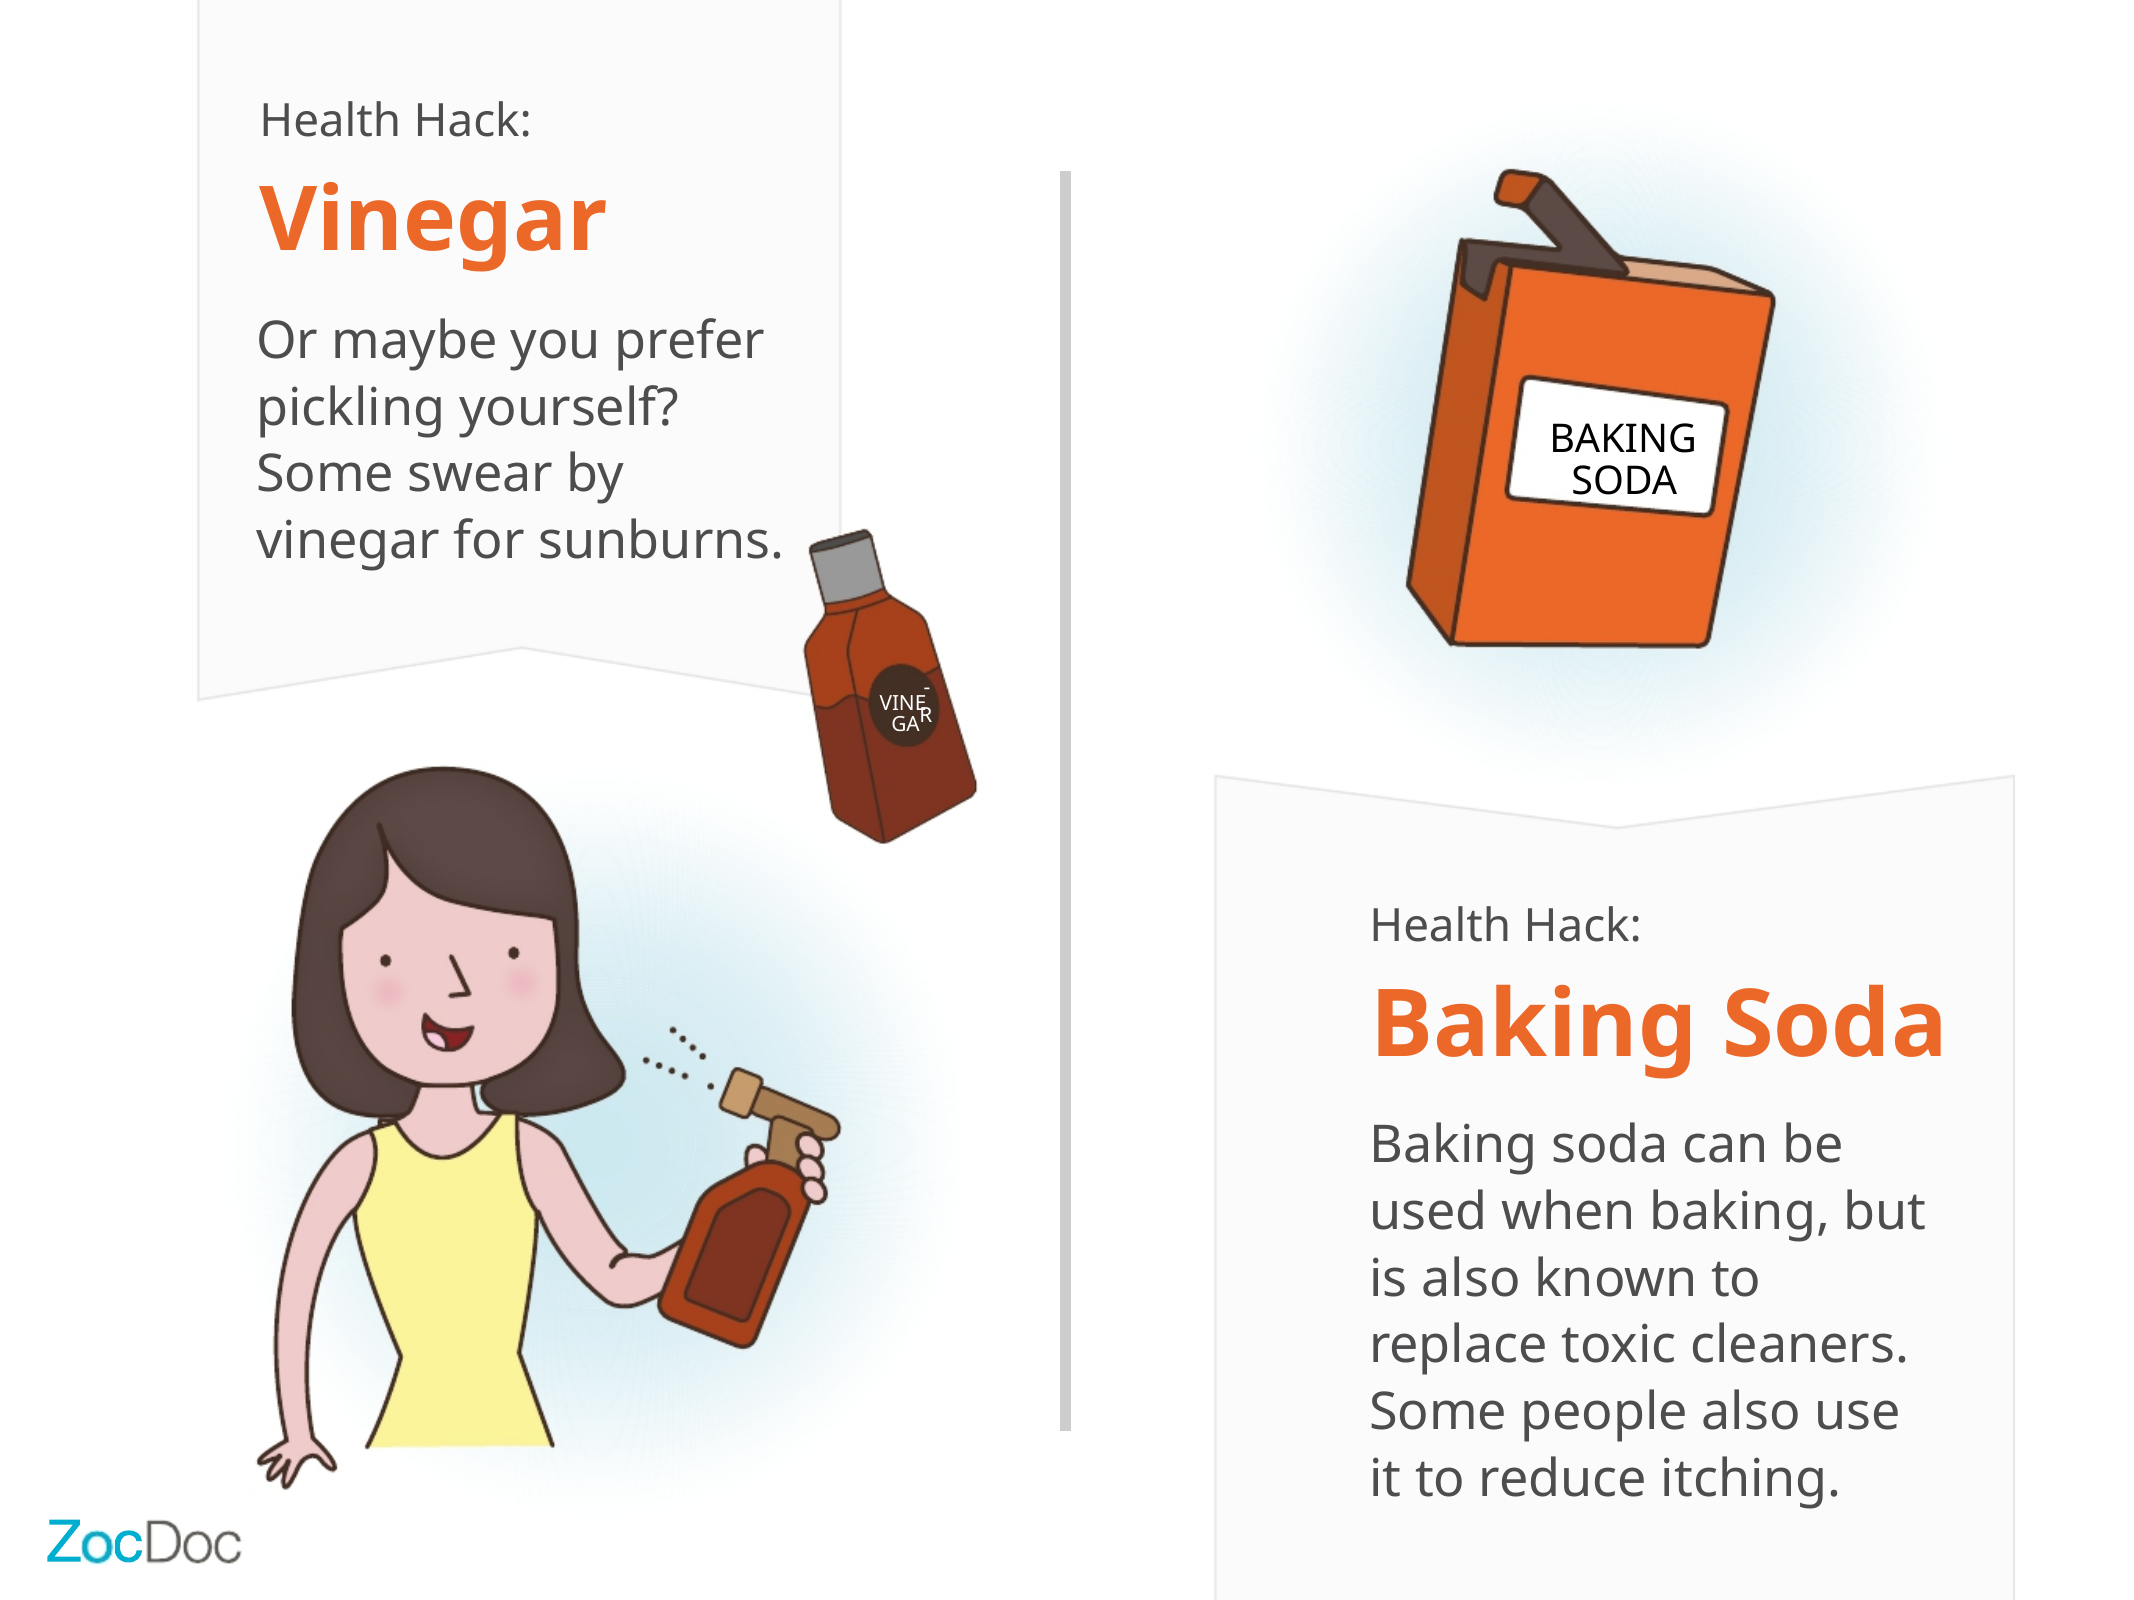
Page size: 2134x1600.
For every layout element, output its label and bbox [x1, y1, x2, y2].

text_box [47, 1519, 80, 1562]
text_box [118, 1530, 140, 1563]
picture [1214, 85, 2015, 1600]
picture [145, 0, 986, 1565]
picture [80, 1528, 115, 1565]
